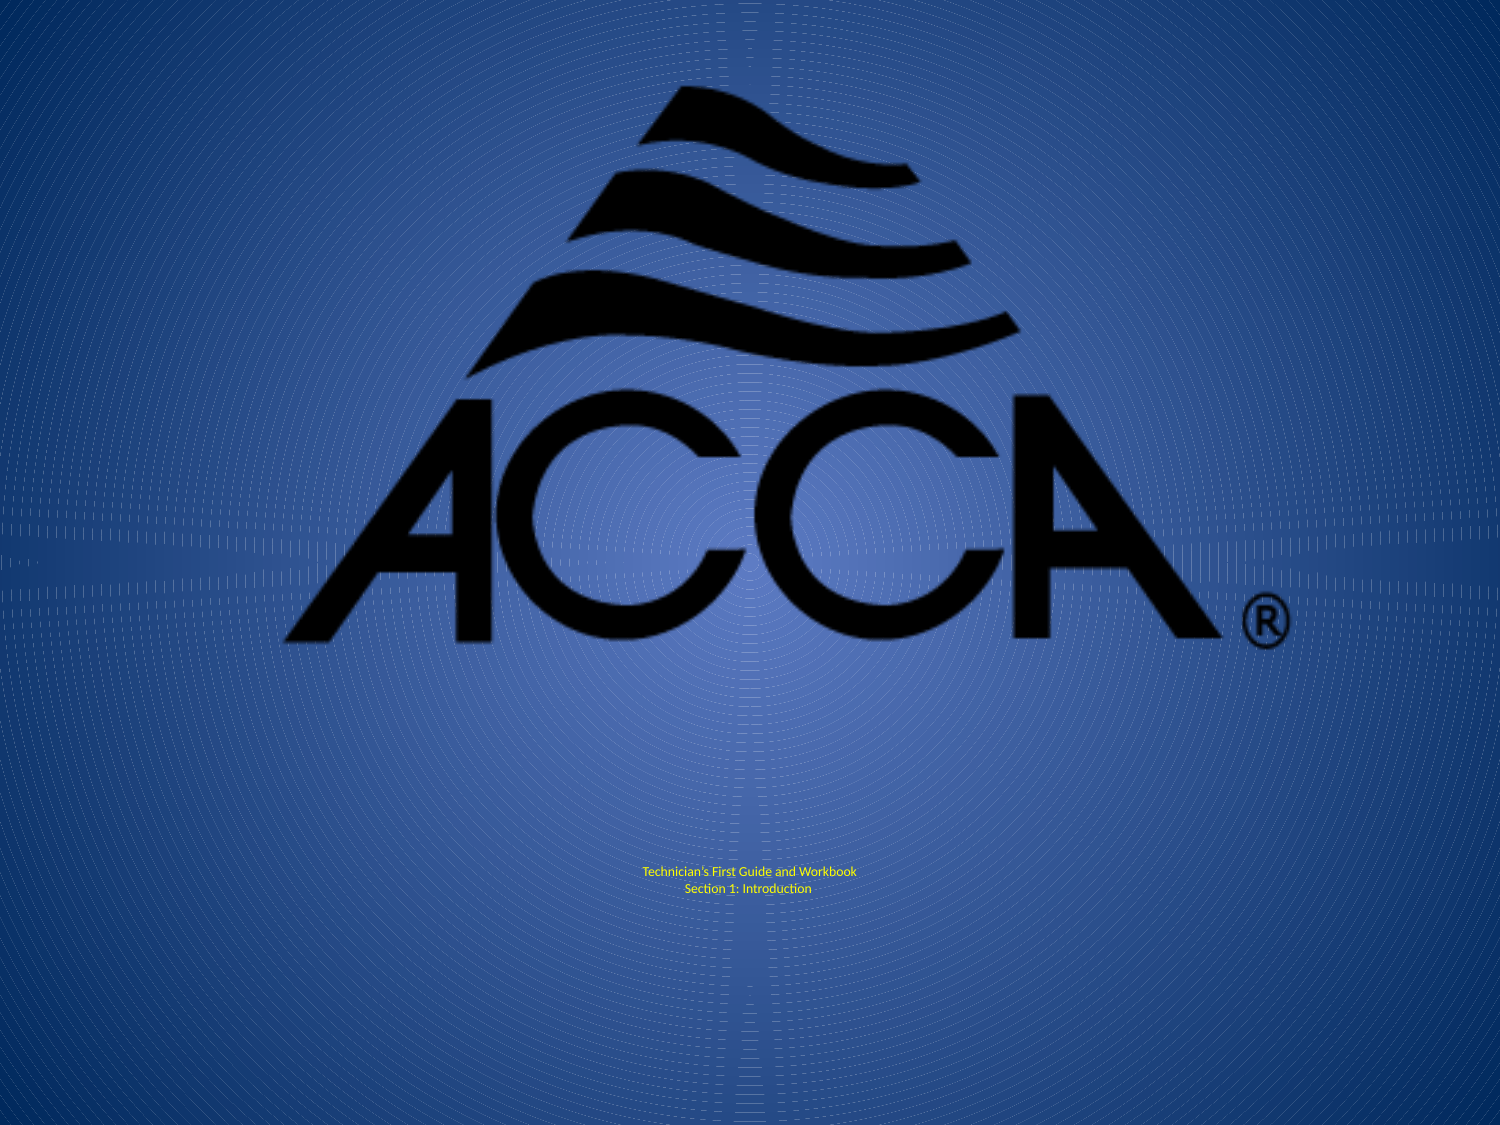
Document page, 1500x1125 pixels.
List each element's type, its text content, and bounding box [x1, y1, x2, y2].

picture [237, 24, 1334, 738]
title Technician’s First Guide and Workbook Section 1: Introduction [0, 837, 1500, 938]
